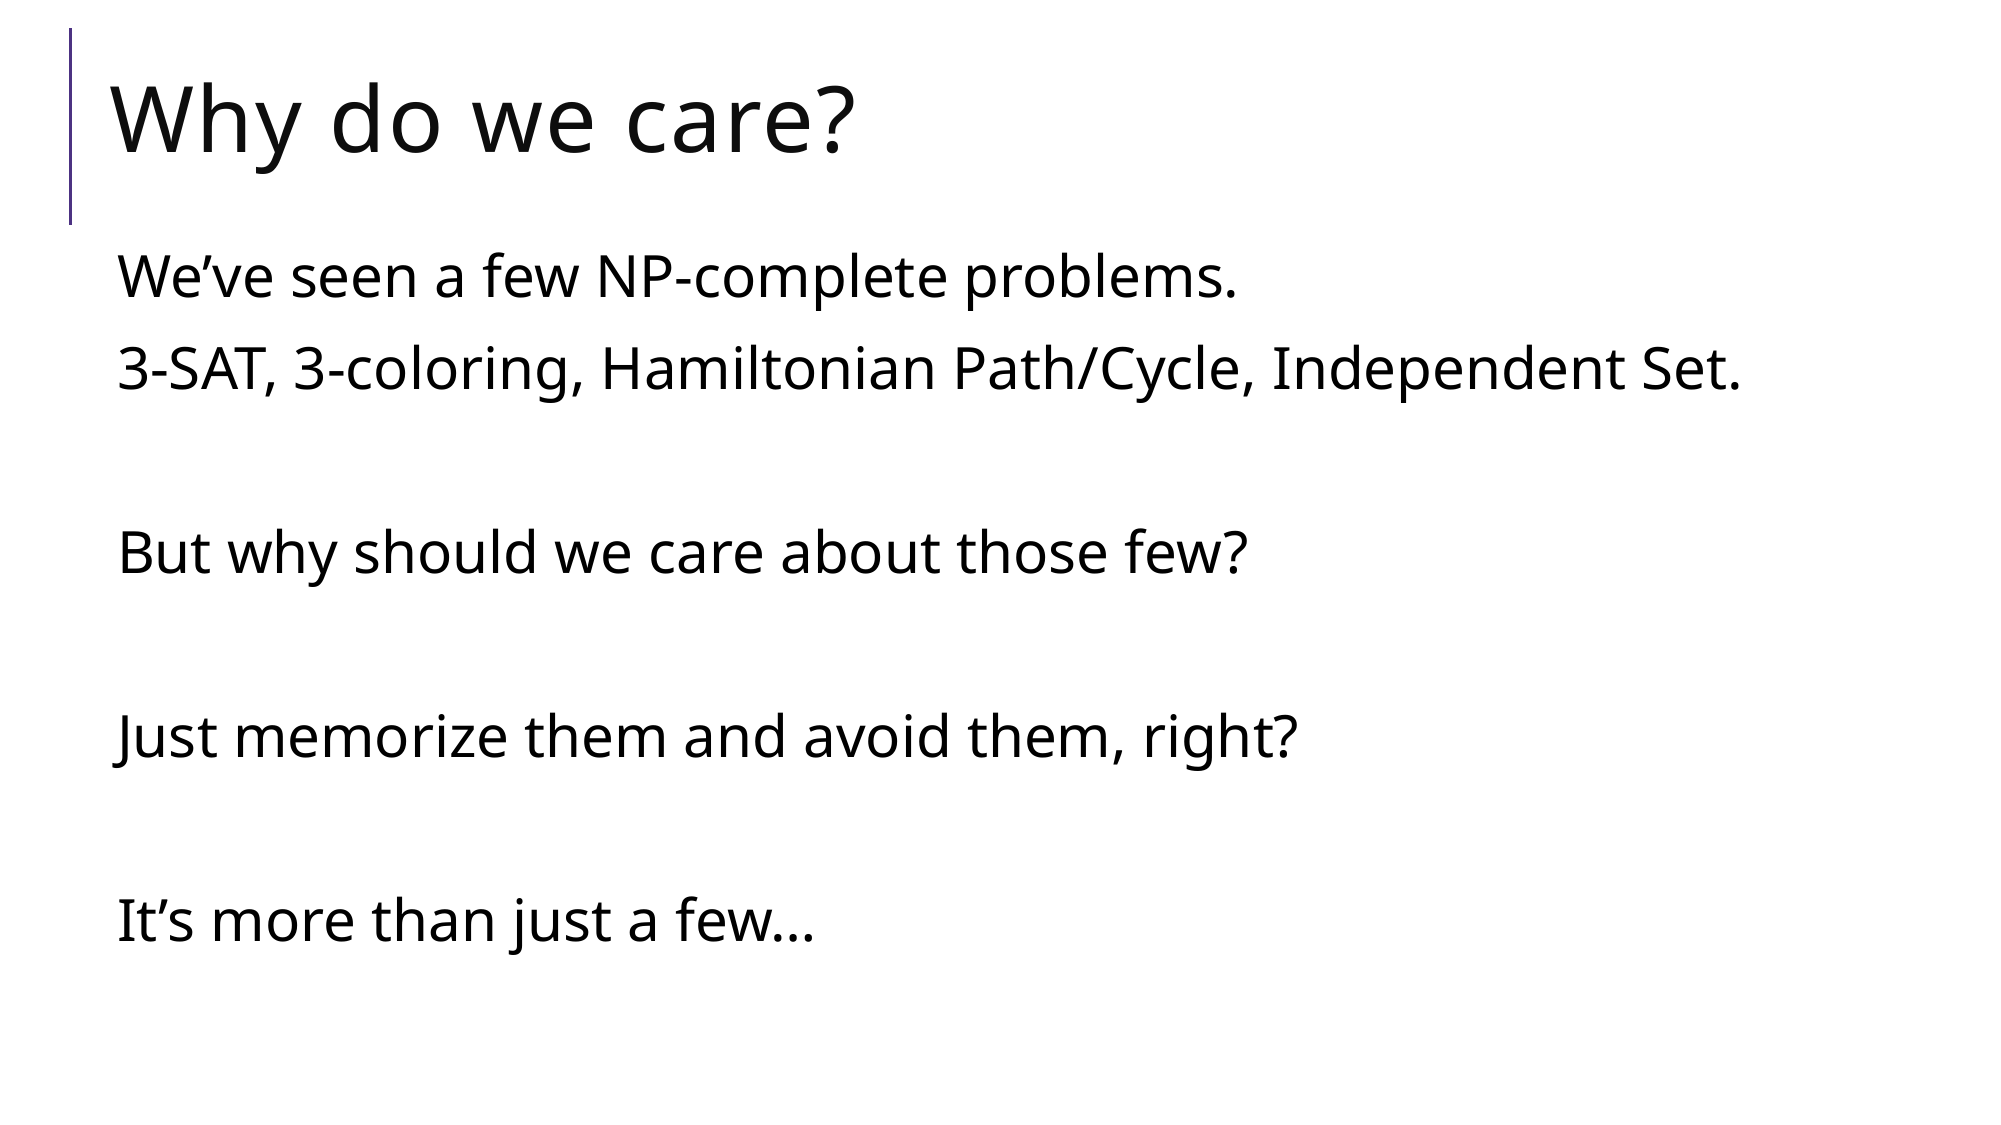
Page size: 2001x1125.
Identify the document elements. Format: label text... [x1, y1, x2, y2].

list We’ve seen a few NP-complete problems. 3-SAT, 3-coloring, Hamiltonian Path/Cycle, Independent Set. But why should we care about those few? Just memorize them and avoid them, right? It’s more than just a few… [94, 240, 1930, 1035]
title Why do we care? [94, 43, 1930, 210]
